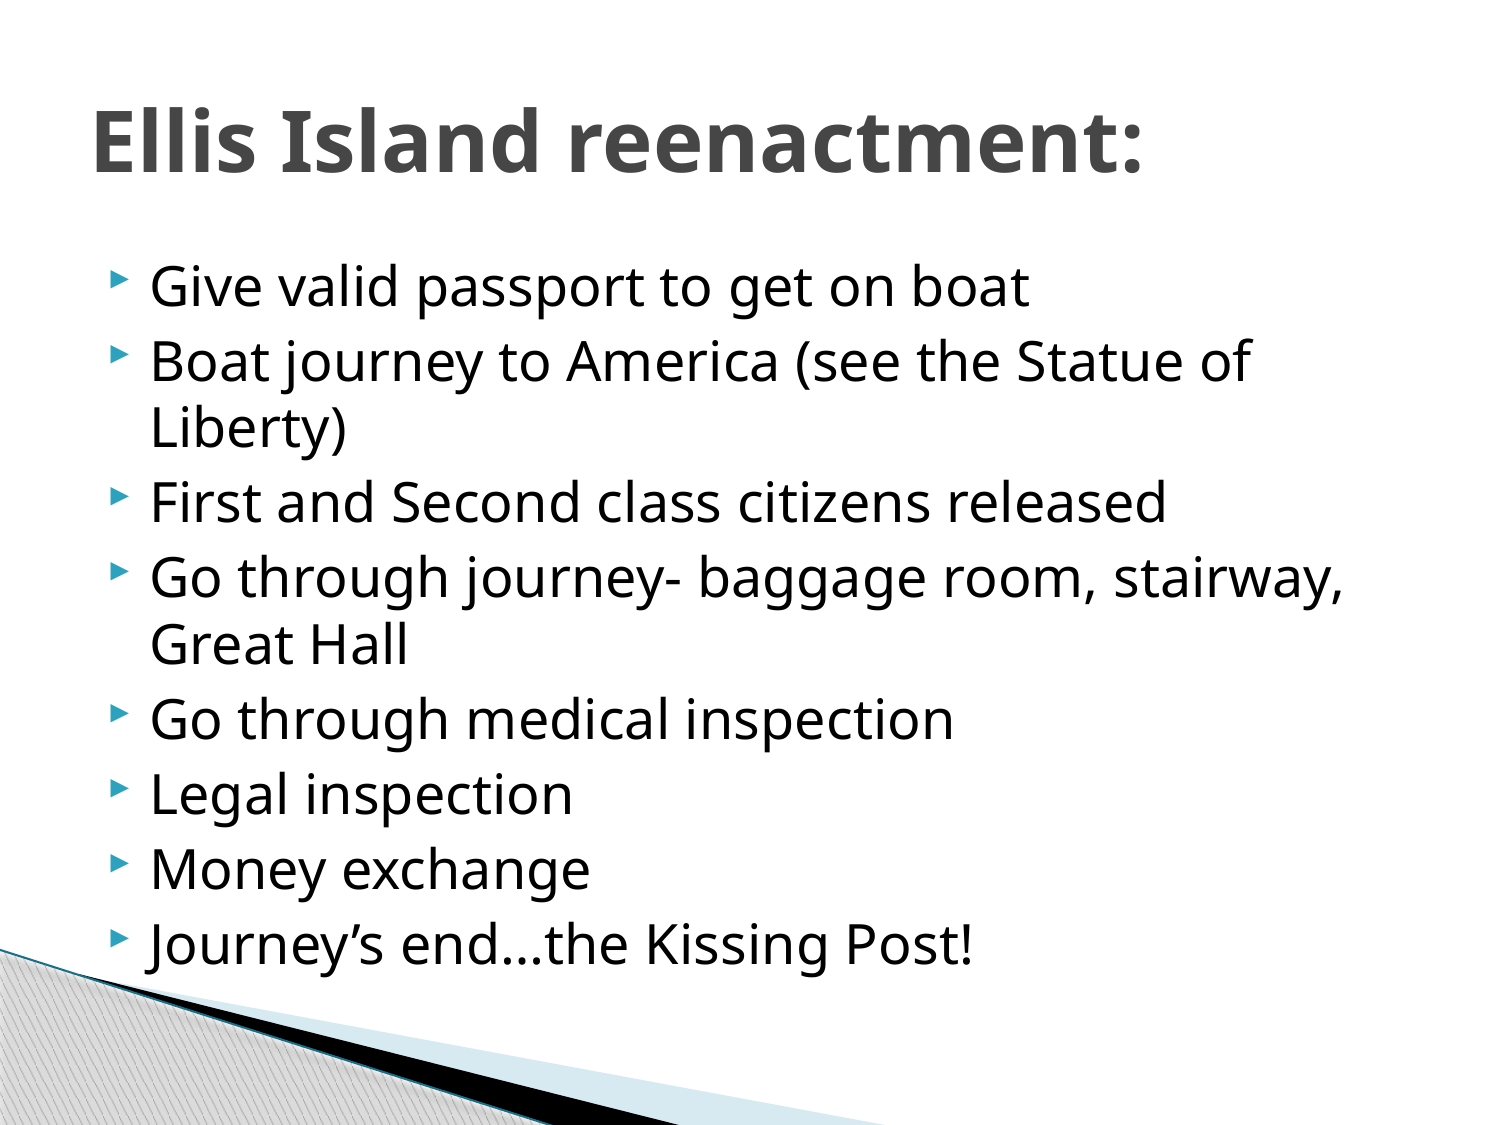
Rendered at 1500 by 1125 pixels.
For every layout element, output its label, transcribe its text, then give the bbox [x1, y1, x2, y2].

title Ellis Island reenactment: [75, 45, 1425, 233]
list Give valid passport to get on boat Boat journey to America (see the Statue of Liberty) First and Second class citizens released Go through journey- baggage room, stairway, Great Hall Go through medical inspection Legal inspection Money exchange Journey’s end…the Kissing Post! [75, 243, 1425, 986]
